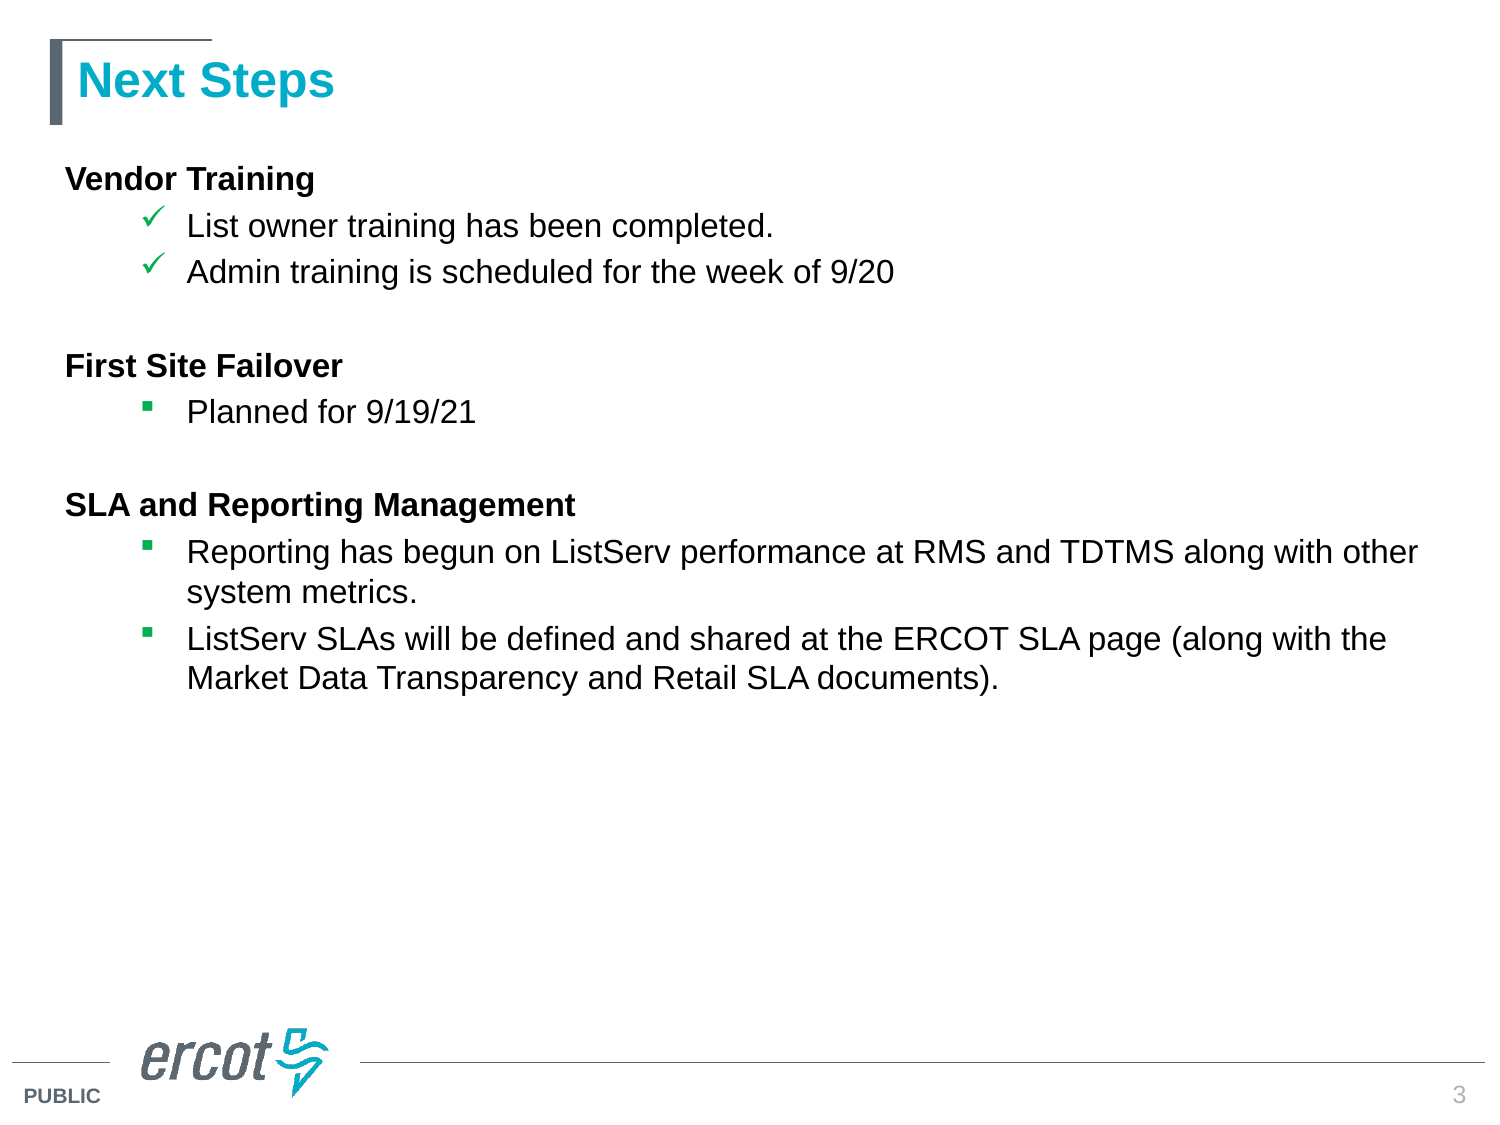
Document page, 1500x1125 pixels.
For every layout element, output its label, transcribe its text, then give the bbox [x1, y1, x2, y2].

picture [137, 1038, 332, 1100]
title Next Steps [62, 39, 1450, 138]
list Vendor Training List owner training has been completed. Admin training is scheduled for the week of 9/20 First Site Failover Planned for 9/19/21 SLA and Reporting Management Reporting has begun on ListServ performance at RMS and TDTMS along with other system metrics. ListServ SLAs will be defined and shared at the ERCOT SLA page (along with the Market Data Transparency and Retail SLA documents). [50, 149, 1450, 1038]
slide_number 3 [1437, 1076, 1475, 1112]
